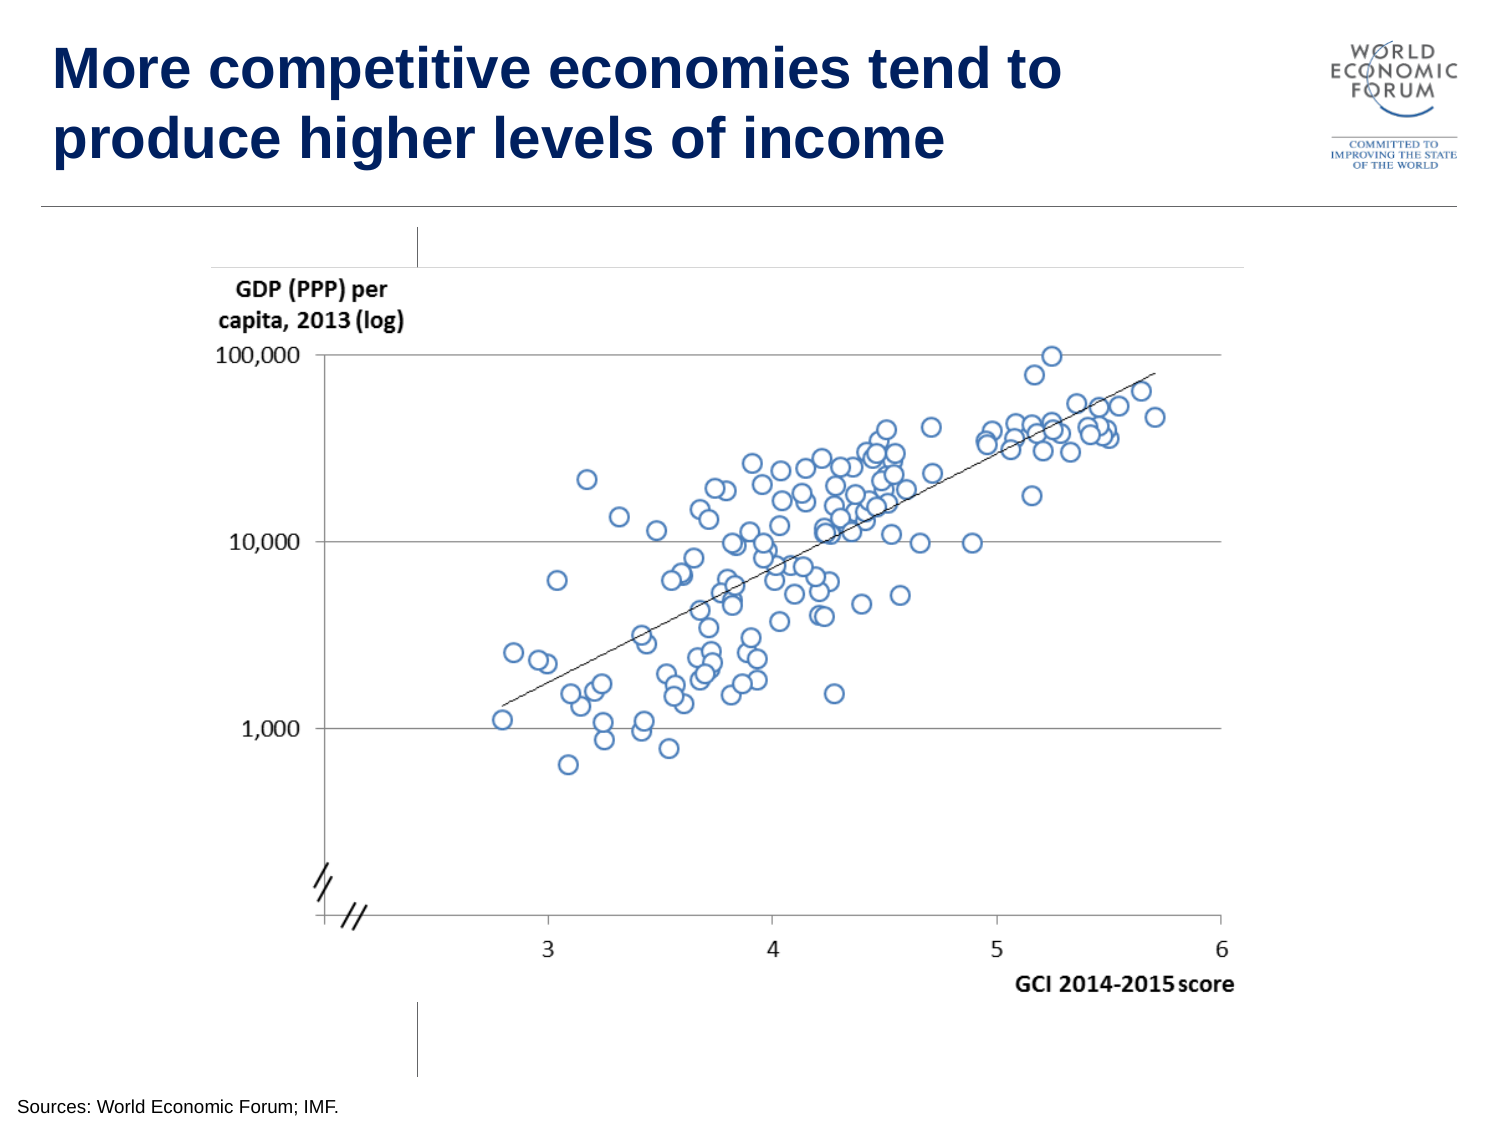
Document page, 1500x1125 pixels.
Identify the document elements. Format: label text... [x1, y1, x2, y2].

picture [1330, 39, 1458, 170]
text_box Sources: World Economic Forum; IMF. [2, 1087, 354, 1125]
picture [210, 266, 1245, 1002]
text_box More competitive economies tend to produce higher levels of income [37, 23, 1260, 178]
